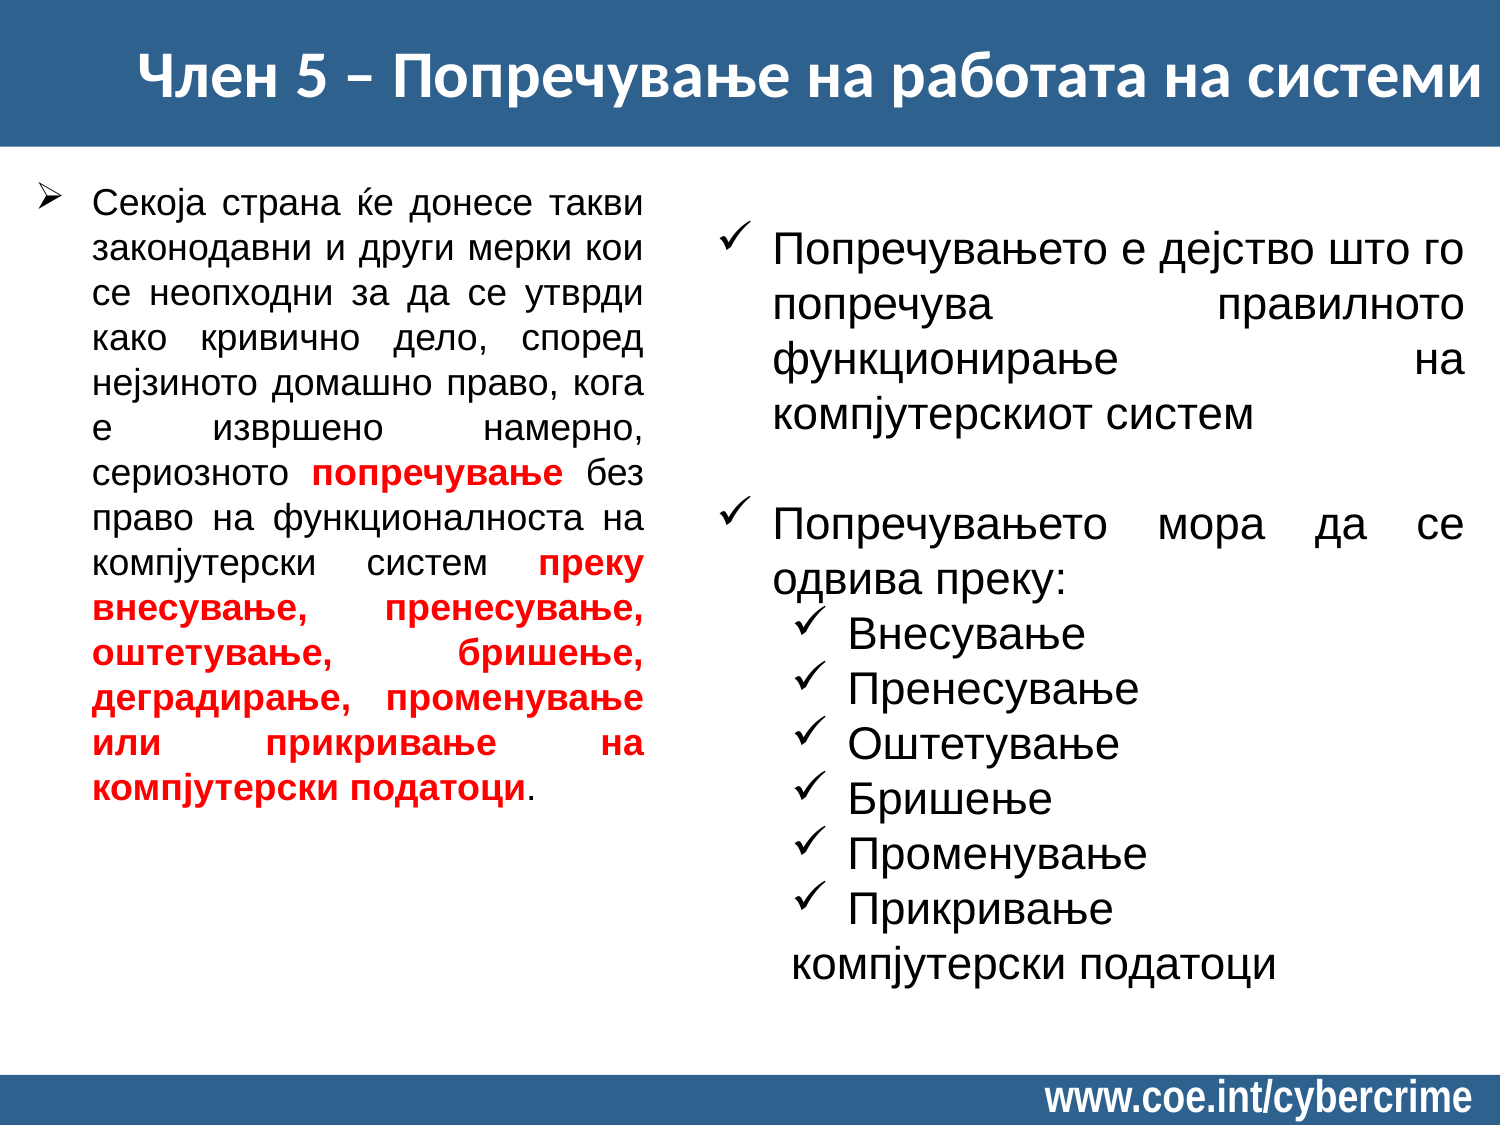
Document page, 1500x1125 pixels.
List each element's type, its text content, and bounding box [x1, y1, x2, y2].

text_box Секоја страна ќе донесе такви законодавни и други мерки кои се неопходни за да се утврди како кривично дело, според нејзиното домашно право, кога е извршено намерно, сериозното попречување без право на функционалноста на компјутерски систем преку внесување, пренесување, оштетување, бришење, деградирање, променување или прикривање на компјутерски податоци. [20, 170, 659, 816]
picture [0, 0, 175, 132]
text_box Член 5 – Попречување на работата на системи [0, 0, 1500, 149]
text_box www.coe.int/cybercrime [1030, 1059, 1500, 1125]
text_box Попречувањето е дејство што го попречува правилното функционирање на компјутерскиот систем Попречувањето мора да се одвива преку: Внесување Пренесување Оштетување Бришење Променување Прикривање компјутерски податоци [701, 211, 1480, 996]
text_box [0, 1073, 1030, 1125]
